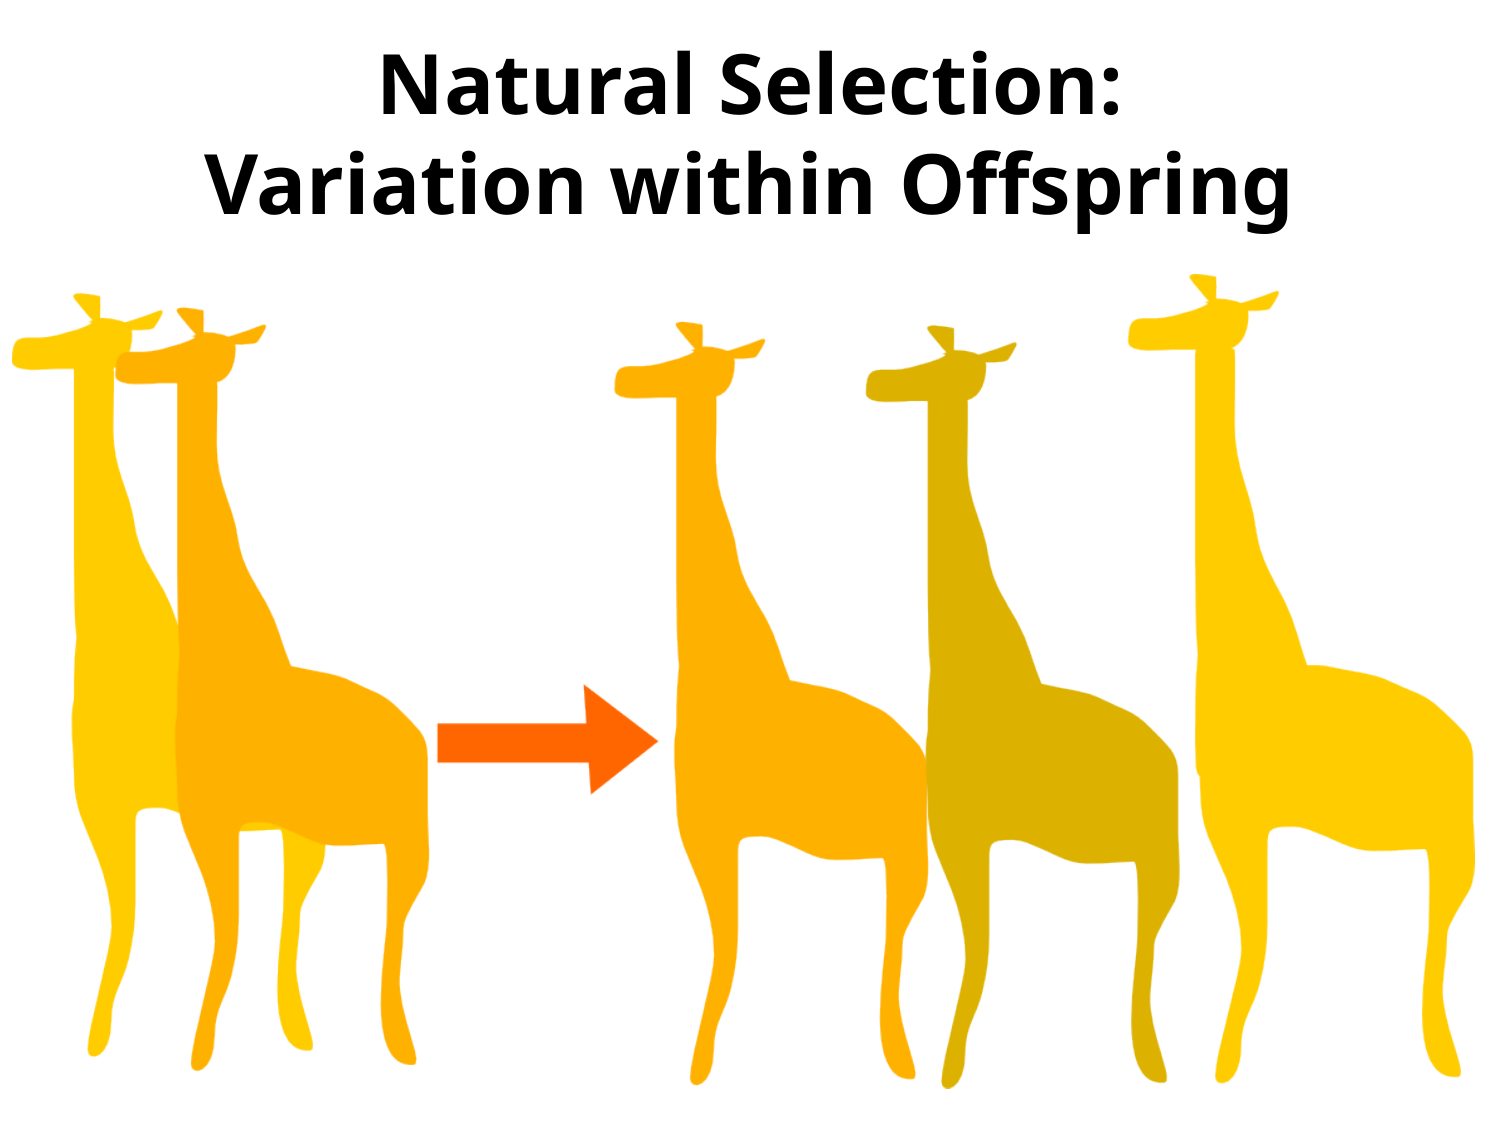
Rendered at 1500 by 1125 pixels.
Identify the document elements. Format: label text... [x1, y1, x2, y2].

picture [12, 274, 1476, 1089]
title Natural Selection: Variation within Offspring [74, 37, 1426, 226]
